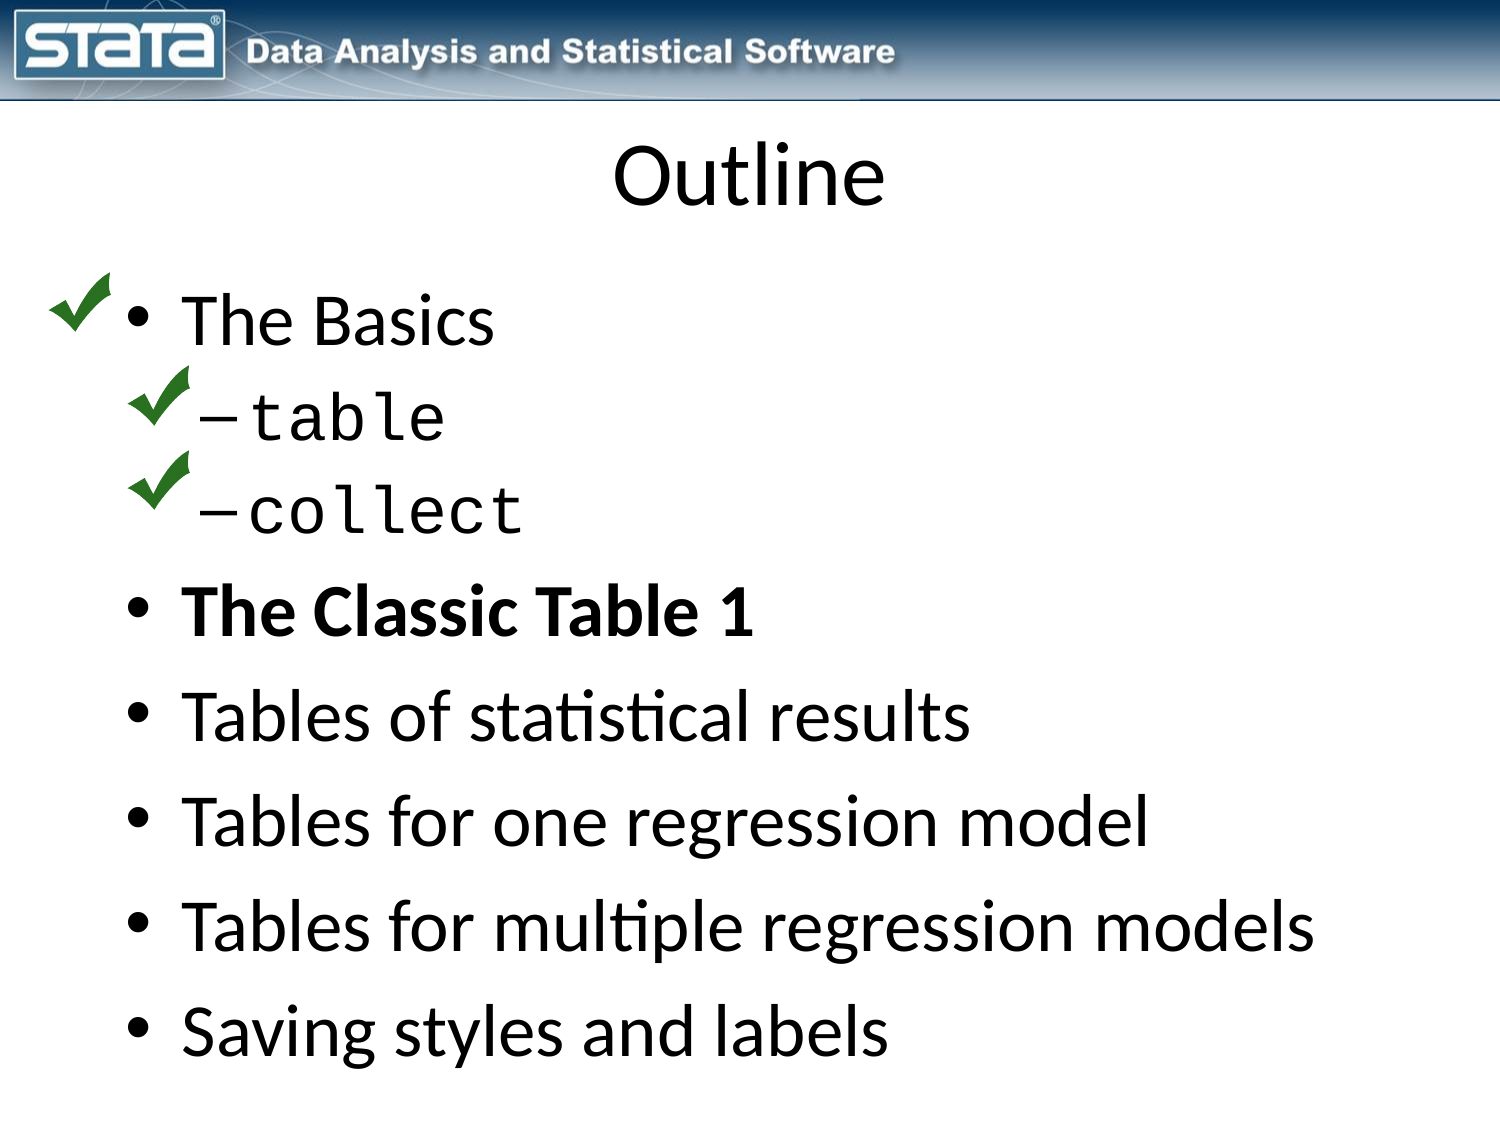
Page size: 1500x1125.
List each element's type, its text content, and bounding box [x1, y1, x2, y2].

picture [48, 272, 113, 333]
title Outline [0, 108, 1500, 238]
picture [127, 365, 191, 426]
picture [127, 450, 191, 511]
list The Basics table collect The Classic Table 1 Tables of statistical results Tables for one regression model Tables for multiple regression models Saving styles and labels [110, 262, 1399, 1088]
picture [0, 0, 1500, 102]
